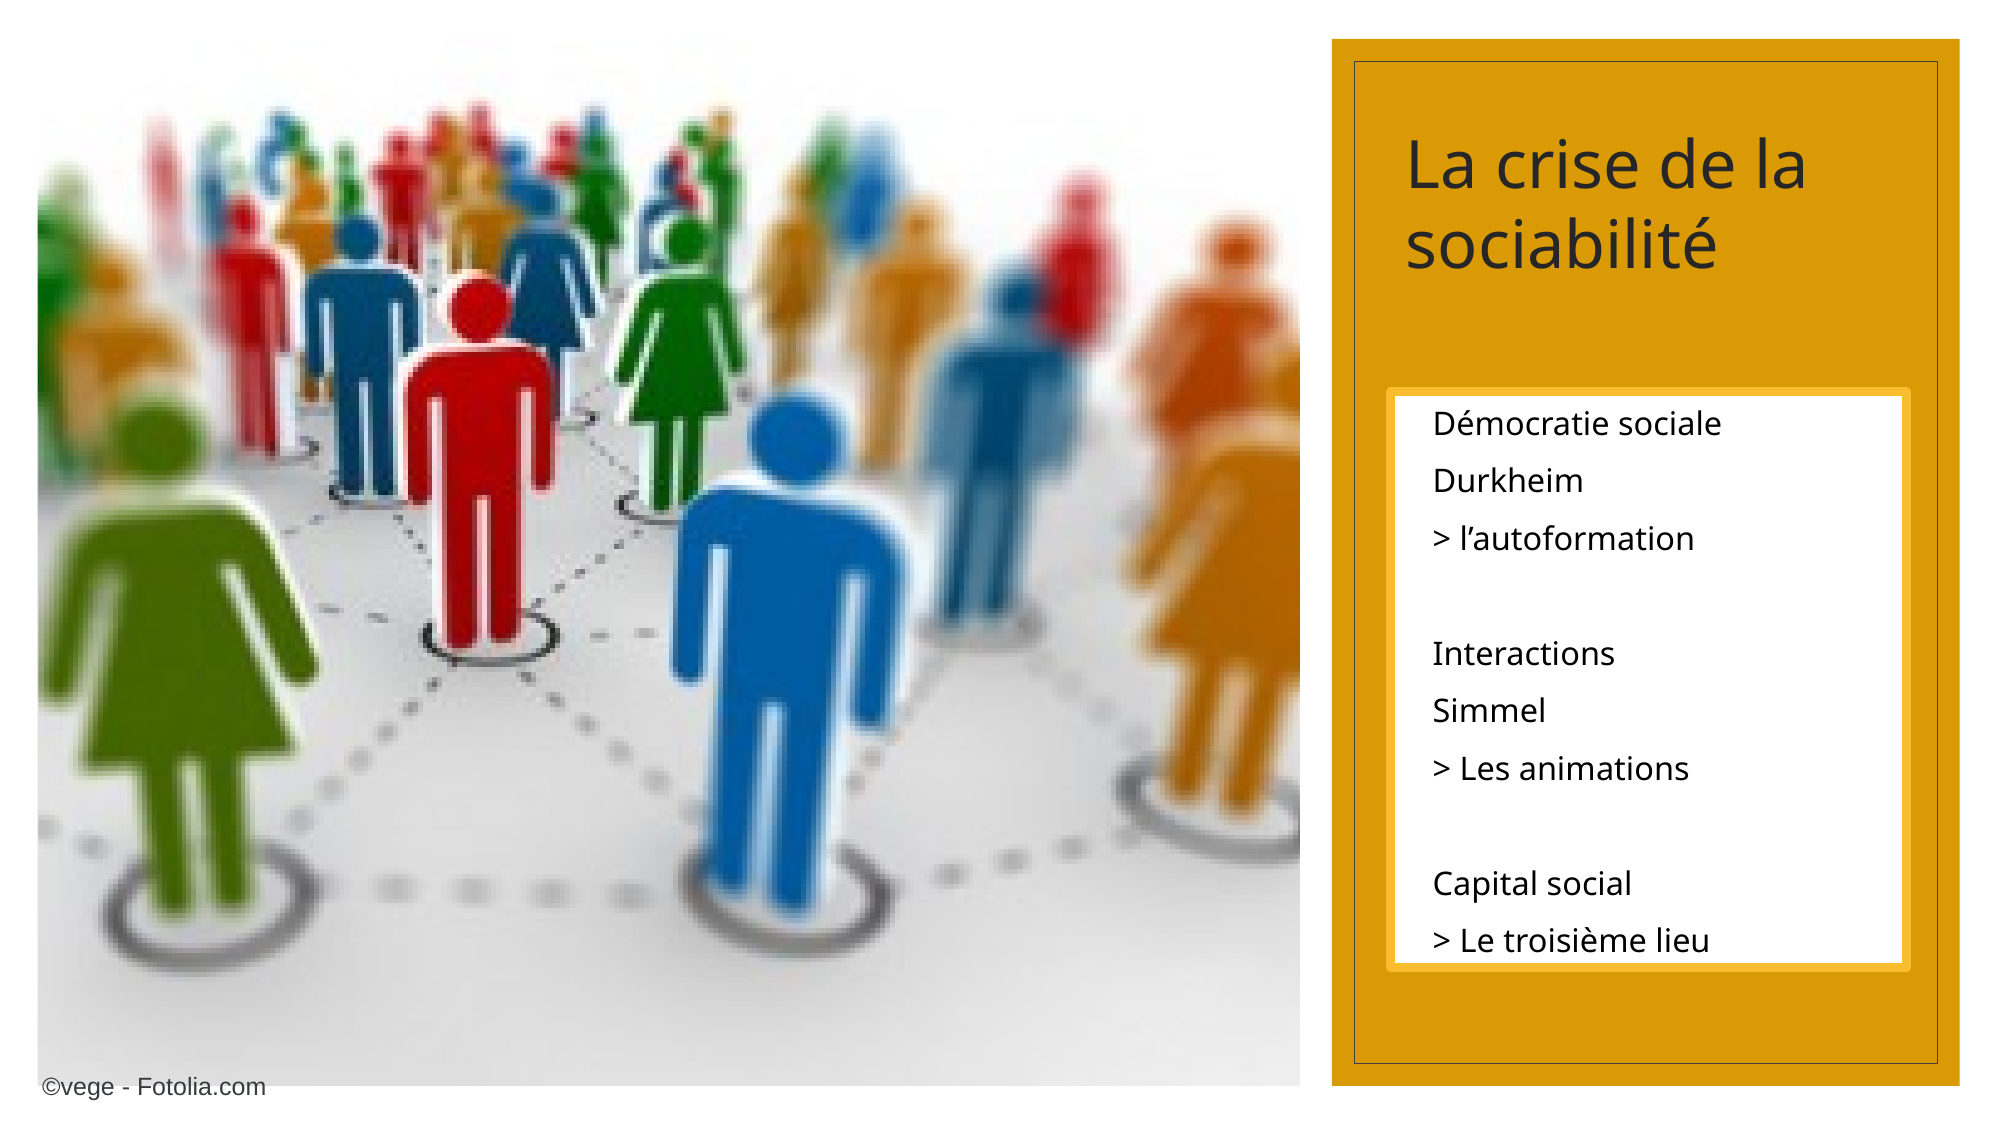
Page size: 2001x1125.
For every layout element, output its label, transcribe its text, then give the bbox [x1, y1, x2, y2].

picture [37, 38, 1300, 1086]
list Démocratie sociale Durkheim > l’autoformation Interactions Simmel > Les animations Capital social > Le troisième lieu [1390, 390, 1907, 968]
title La crise de la sociabilité [1390, 98, 1907, 369]
text_box ©vege - Fotolia.com [27, 1063, 380, 1108]
